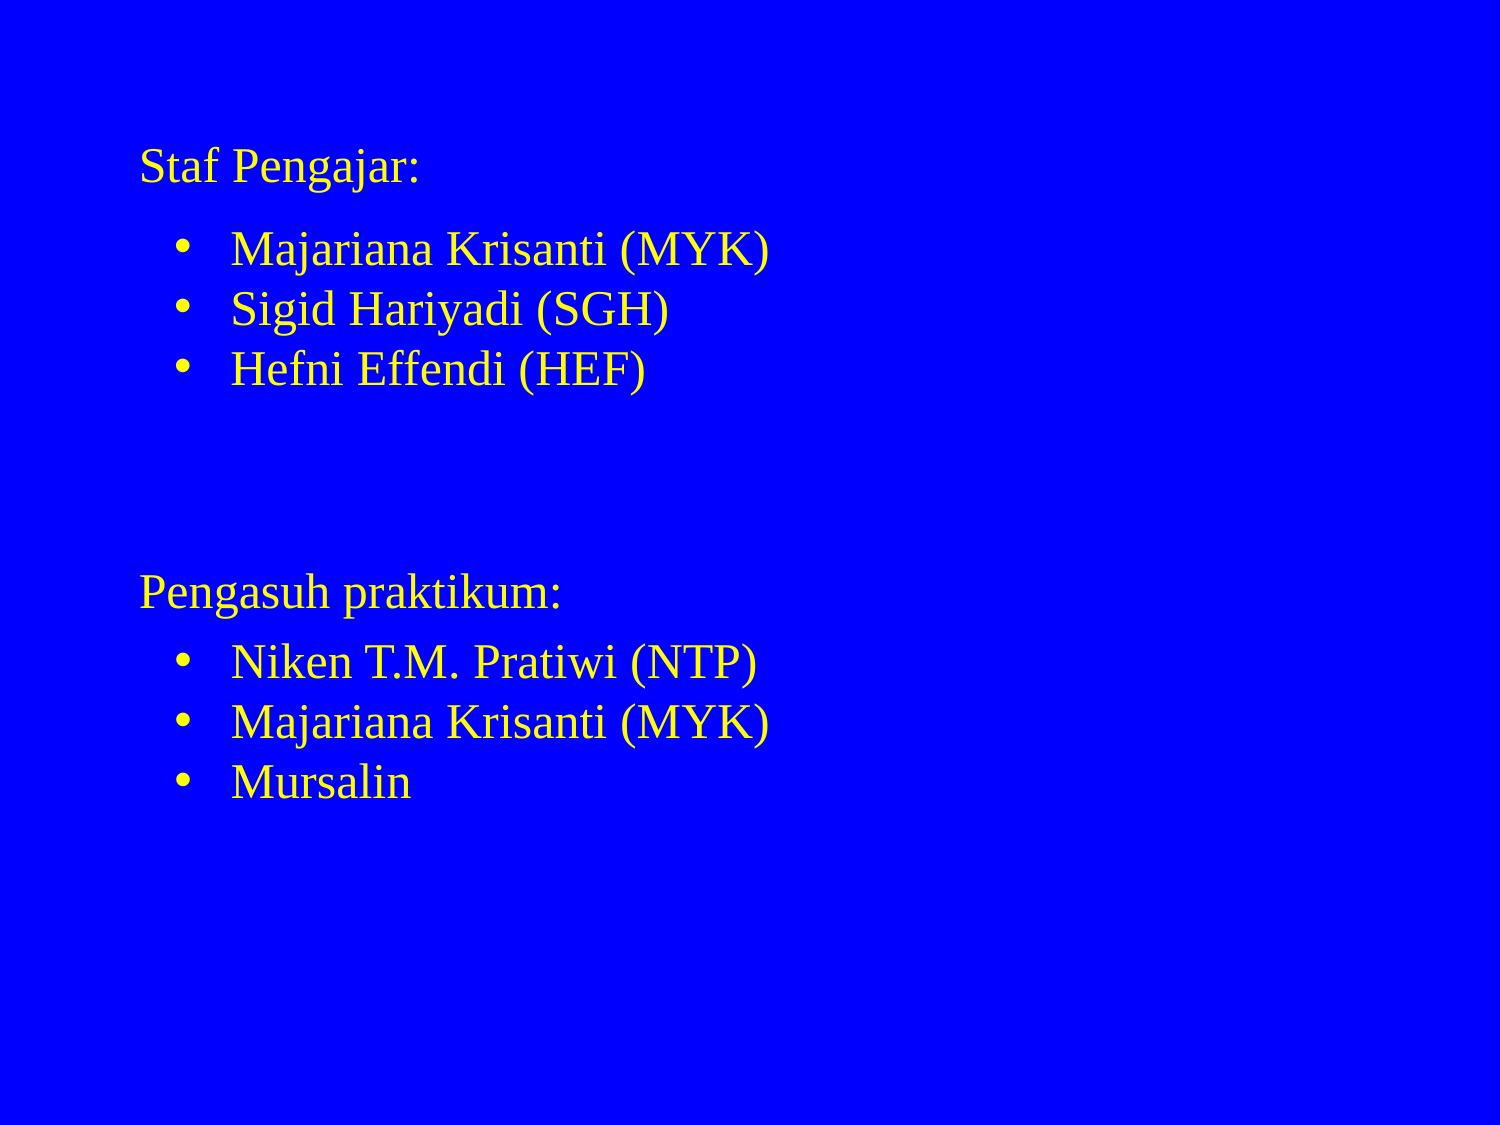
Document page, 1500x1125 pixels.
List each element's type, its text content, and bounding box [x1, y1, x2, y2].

text_box Niken T.M. Pratiwi (NTP) Majariana Krisanti (MYK) Mursalin [159, 627, 1259, 817]
text_box Staf Pengajar: [123, 125, 1500, 201]
text_box Majariana Krisanti (MYK) Sigid Hariyadi (SGH) Hefni Effendi (HEF) [159, 208, 1258, 403]
text_box Pengasuh praktikum: [123, 551, 1500, 627]
